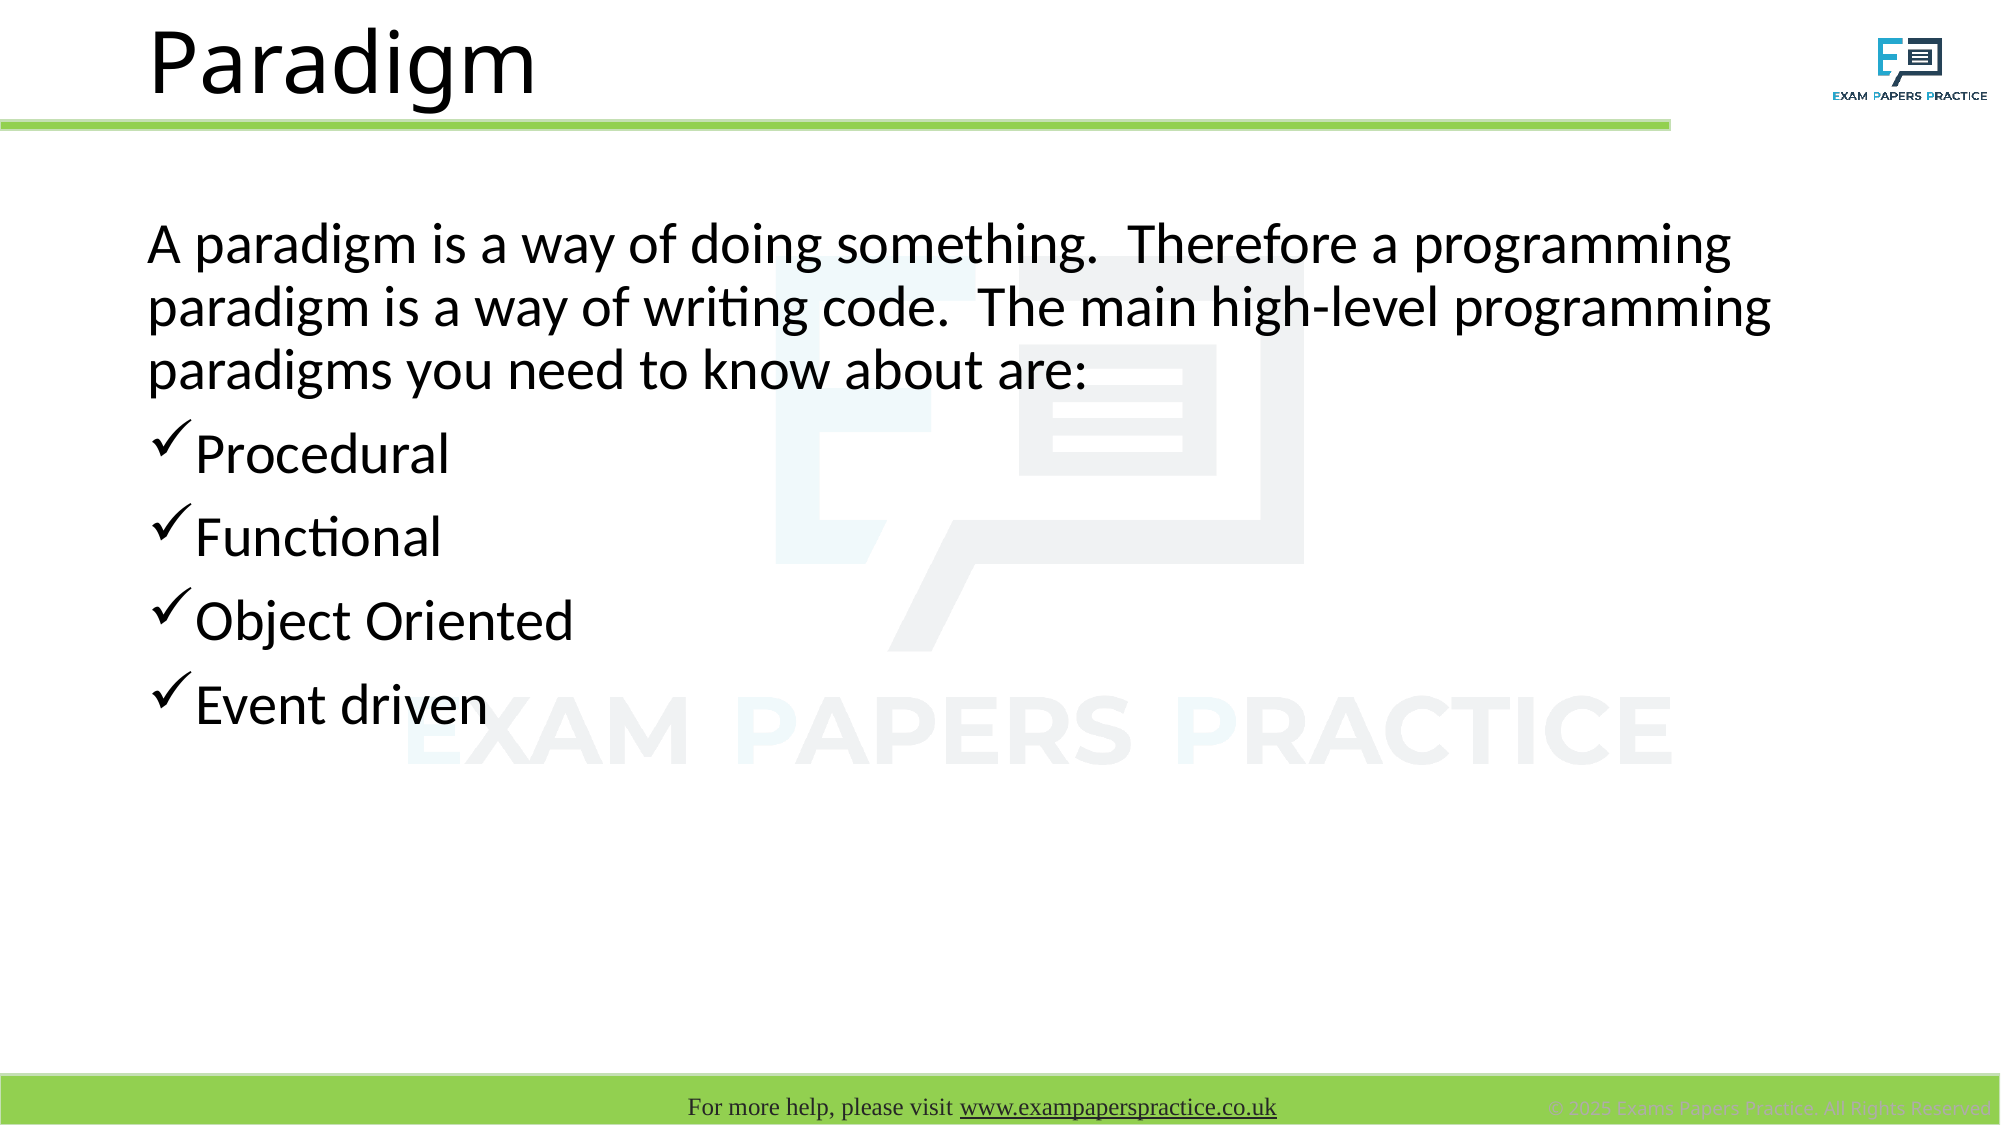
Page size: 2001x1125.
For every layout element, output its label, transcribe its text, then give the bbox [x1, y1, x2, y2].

title Paradigm [132, 11, 1858, 121]
list A paradigm is a way of doing something. Therefore a programming paradigm is a way of writing code. The main high-level programming paradigms you need to know about are: Procedural Functional Object Oriented Event driven [132, 205, 1858, 920]
